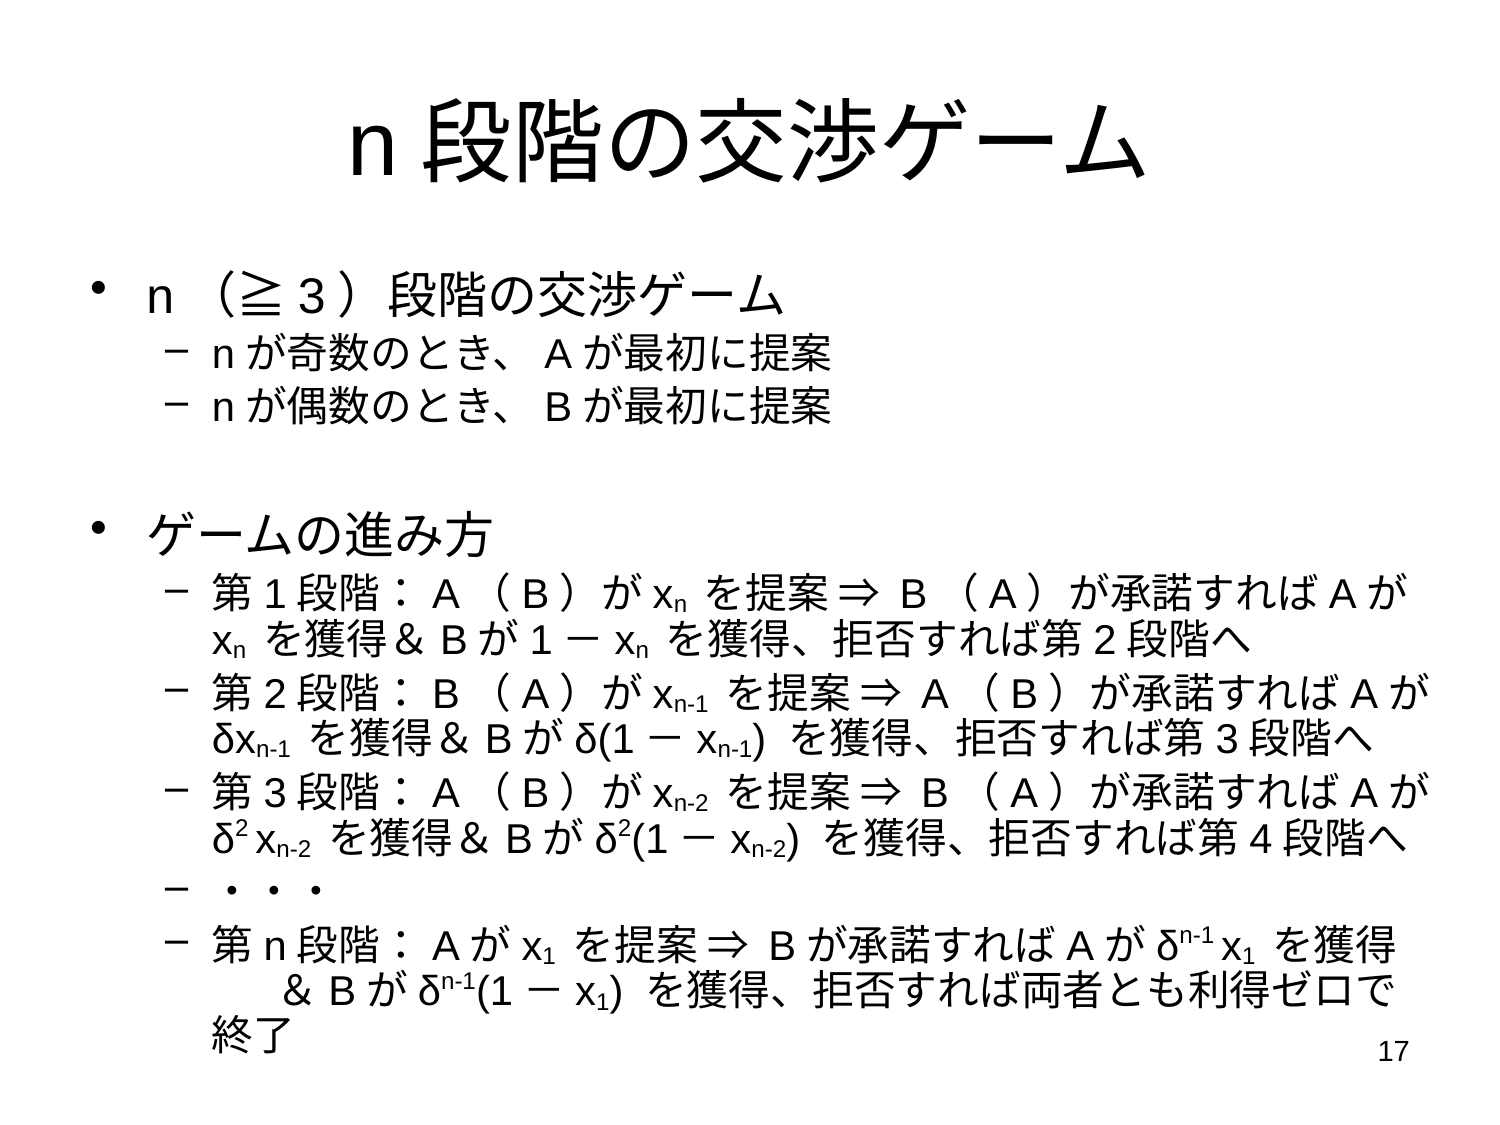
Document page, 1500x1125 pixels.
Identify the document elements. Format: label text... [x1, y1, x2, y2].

slide_number 17 [1074, 1024, 1426, 1103]
list n（≧3）段階の交渉ゲーム nが奇数のとき、Aが最初に提案 nが偶数のとき、Bが最初に提案 ゲームの進み方 第1段階：A（B）がxn を提案 ⇒ B（A）が承諾すればAがxn を獲得＆Bが1－xn を獲得、拒否すれば第2段階へ 第2段階：B（A）がxn-1 を提案 ⇒ A（B）が承諾すればAがδxn-1 を獲得＆Bがδ(1－xn-1) を獲得、拒否すれば第3段階へ 第3段階：A（B）がxn-2 を提案 ⇒ B（A）が承諾すればAがδ2 xn-2 を獲得＆Bがδ2(1－xn-2) を獲得、拒否すれば第4段階へ ・・・ 第n段階：Aがx1 を提案 ⇒ Bが承諾すればAがδn-1 x1 を獲得 ＆Bがδn-1(1－x1) を獲得、拒否すれば両者とも利得ゼロで終了 [75, 262, 1450, 1075]
title n段階の交渉ゲーム [75, 45, 1425, 233]
